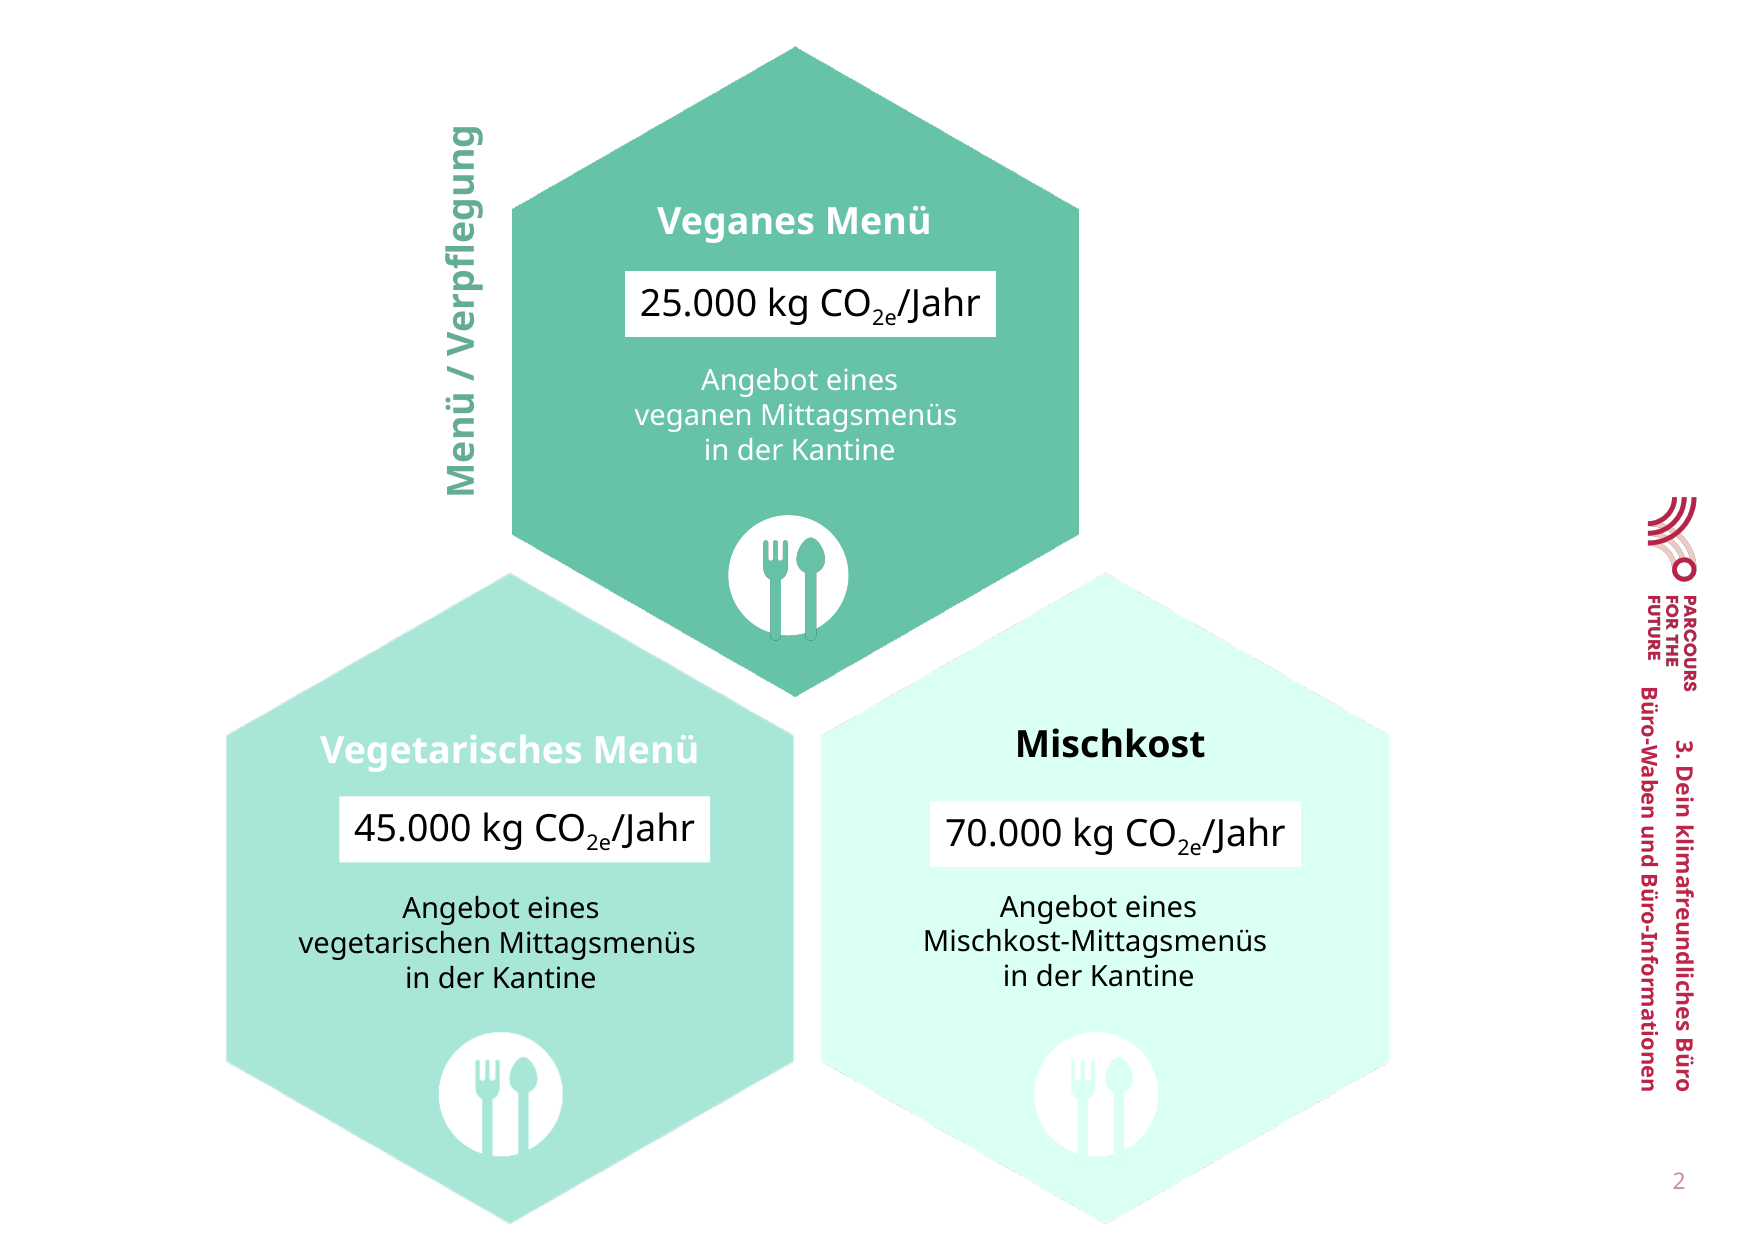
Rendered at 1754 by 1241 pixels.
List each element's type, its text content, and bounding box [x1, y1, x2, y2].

slide_number 2 [1511, 1149, 1701, 1216]
picture [1547, 470, 1754, 719]
picture [104, 0, 1511, 1241]
text_box 3. Dein klimafreundliches Büro Büro-Waben und Büro-Informationen [1629, 645, 1711, 1108]
